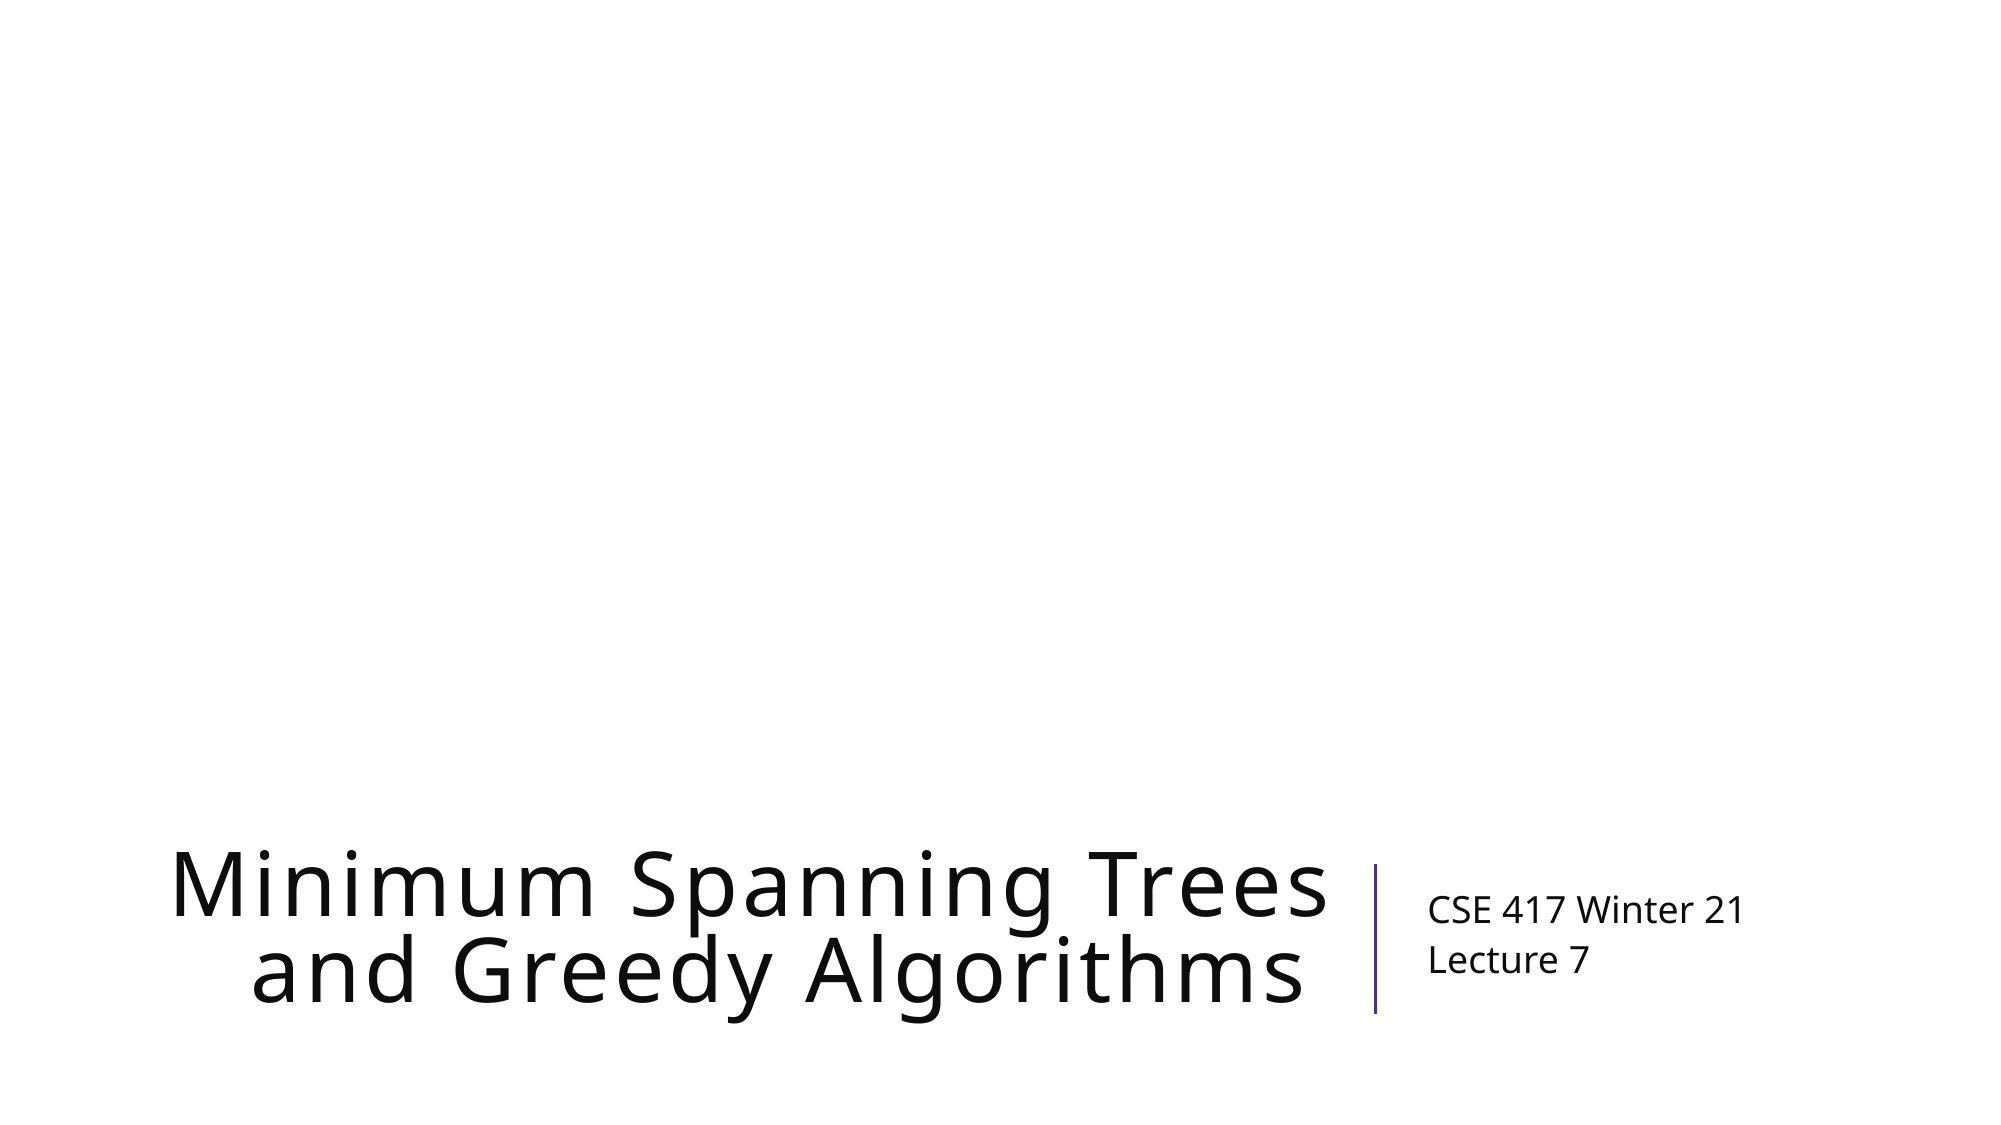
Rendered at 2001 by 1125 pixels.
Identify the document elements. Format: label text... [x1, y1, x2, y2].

title Minimum Spanning Trees and Greedy Algorithms [75, 813, 1350, 1054]
subtitle CSE 417 Winter 21 Lecture 7 [1412, 813, 1938, 1054]
